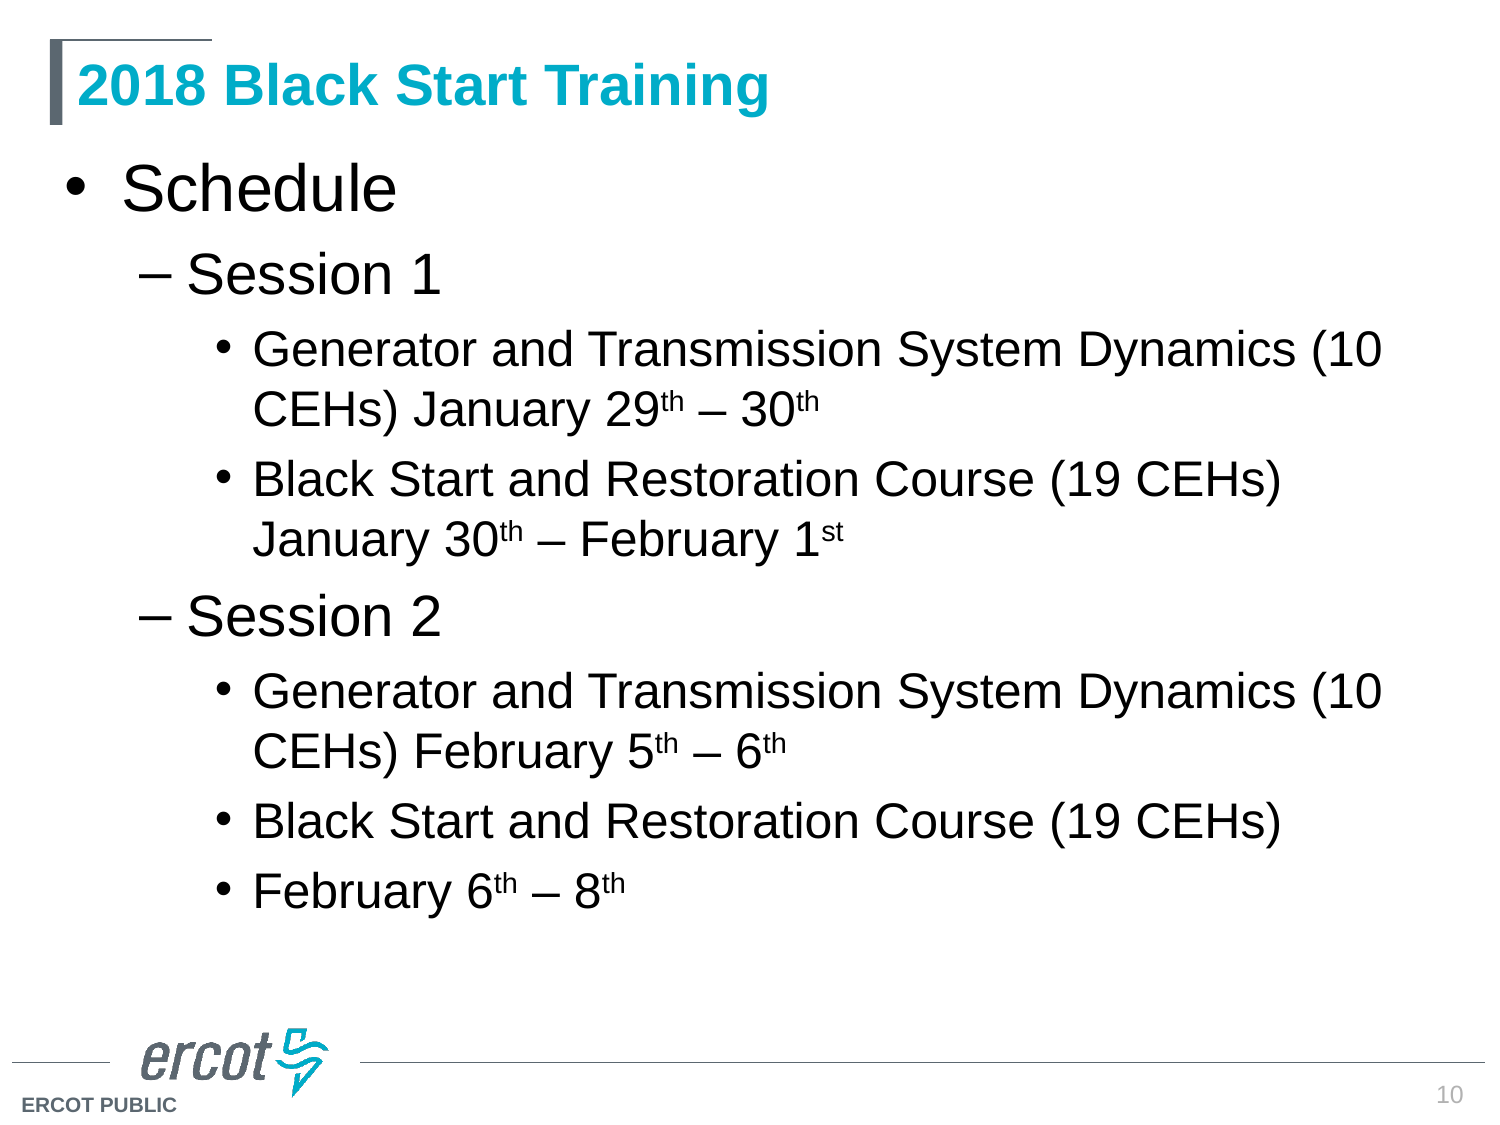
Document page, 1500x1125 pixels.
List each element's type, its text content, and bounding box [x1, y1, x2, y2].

list Schedule Session 1 Generator and Transmission System Dynamics (10 CEHs) January 29th – 30th Black Start and Restoration Course (19 CEHs) January 30th – February 1st Session 2 Generator and Transmission System Dynamics (10 CEHs) February 5th – 6th Black Start and Restoration Course (19 CEHs) February 6th – 8th [50, 137, 1450, 1050]
title 2018 Black Start Training [62, 39, 1450, 125]
picture [137, 1050, 332, 1100]
slide_number 10 [1412, 1076, 1488, 1112]
